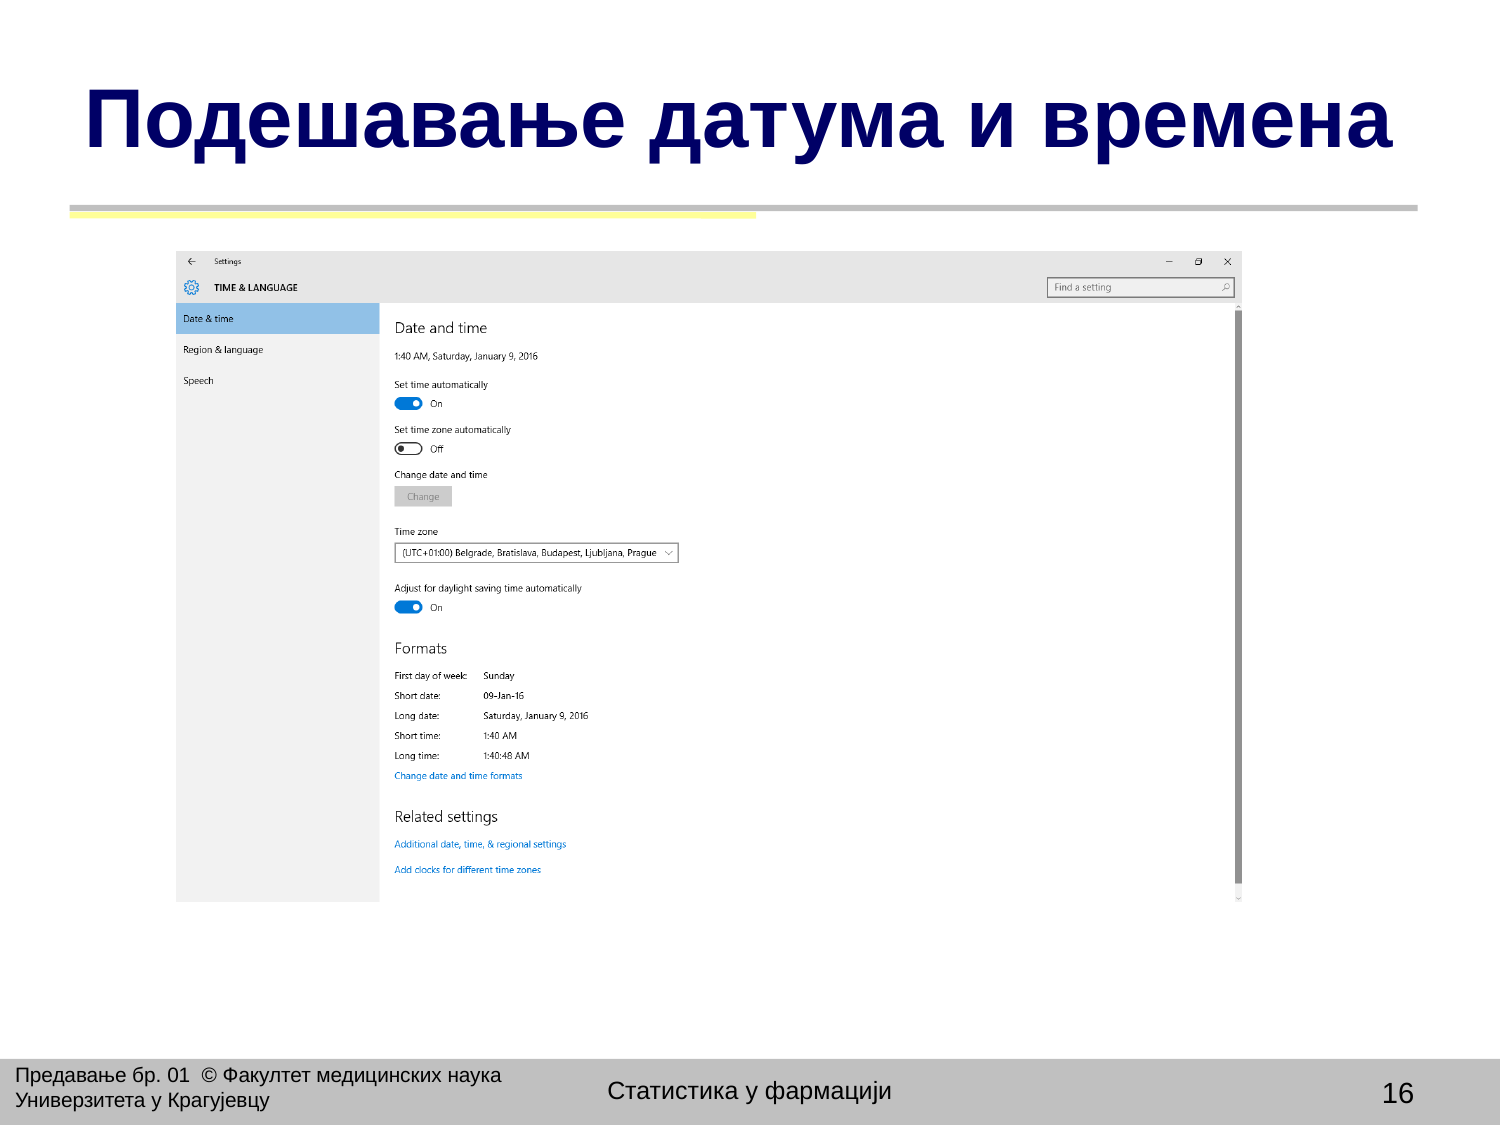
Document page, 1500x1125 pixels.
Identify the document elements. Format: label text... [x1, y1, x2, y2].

title Подешавање датума и времена [69, 19, 1426, 208]
slide_number 16 [1079, 1066, 1430, 1125]
picture [176, 251, 1243, 902]
footer Статистика у фармацији [512, 1066, 988, 1125]
slide_number Предавање бр. 01 © Факултет медицинских наука Универзитета у Крагујевцу [0, 1053, 614, 1108]
